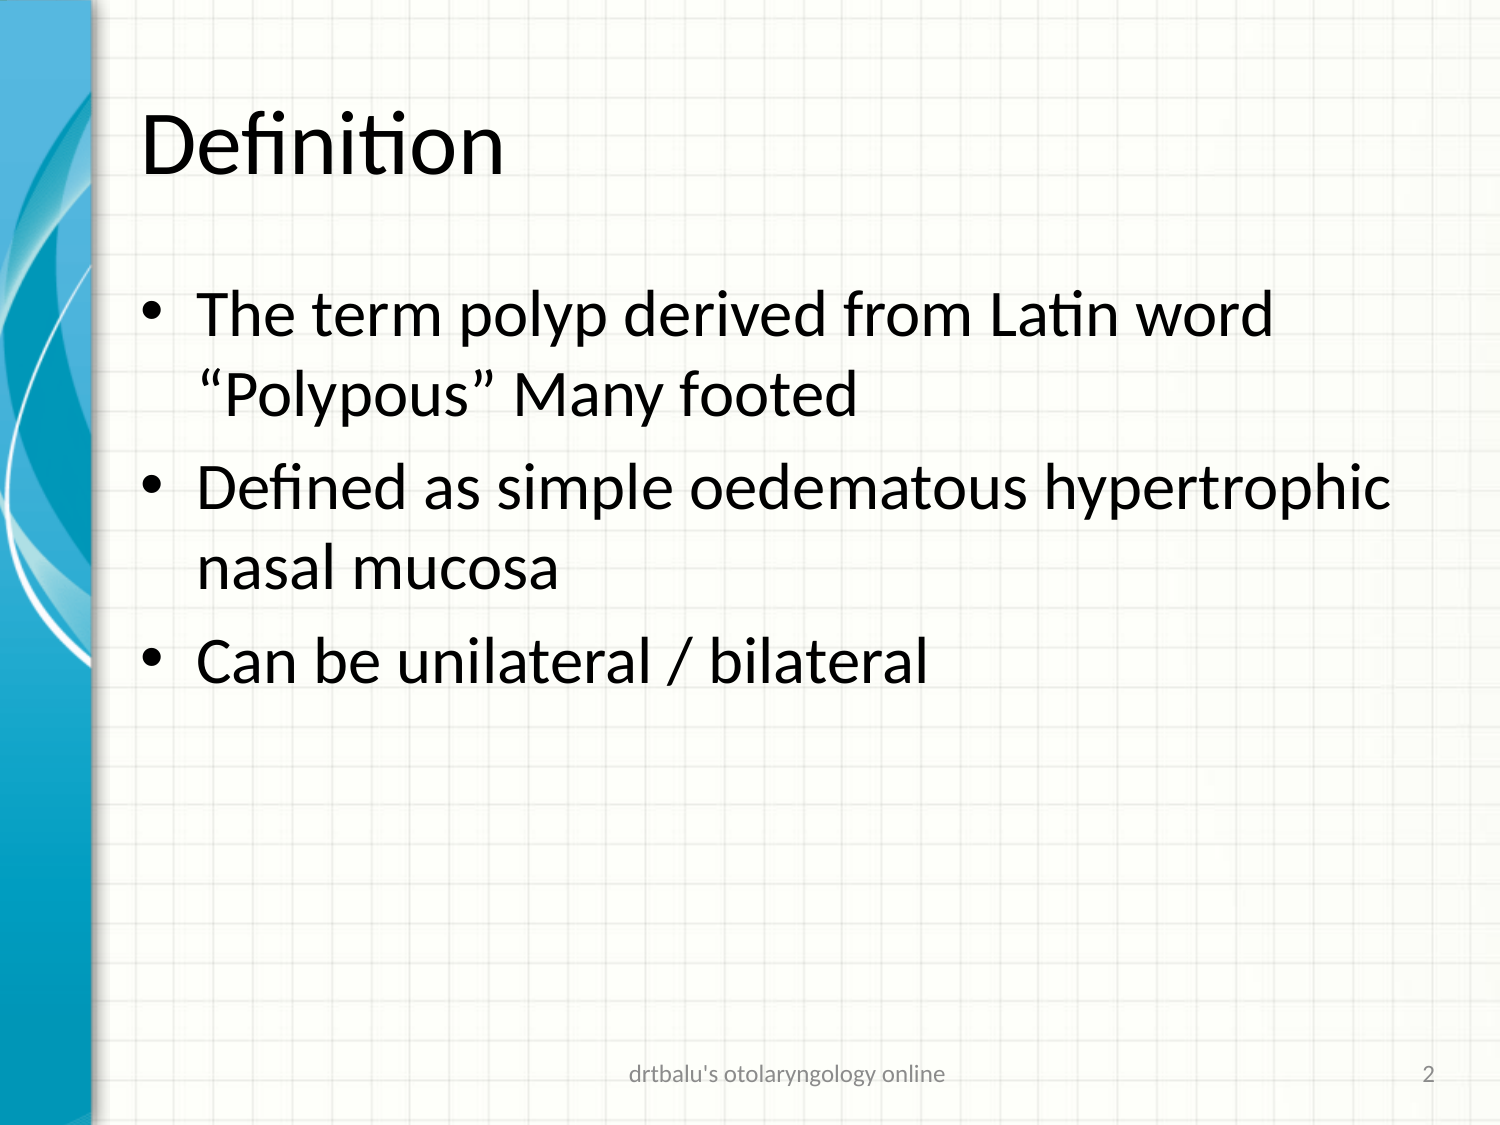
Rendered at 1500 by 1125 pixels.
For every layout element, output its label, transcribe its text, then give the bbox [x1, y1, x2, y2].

picture [0, 0, 1500, 1125]
title Definition [125, 44, 1450, 232]
list The term polyp derived from Latin word “Polypous” Many footed Defined as simple oedematous hypertrophic nasal mucosa Can be unilateral / bilateral [125, 261, 1450, 967]
slide_number 2 [1100, 1042, 1450, 1103]
footer drtbalu's otolaryngology online [549, 1042, 1025, 1103]
